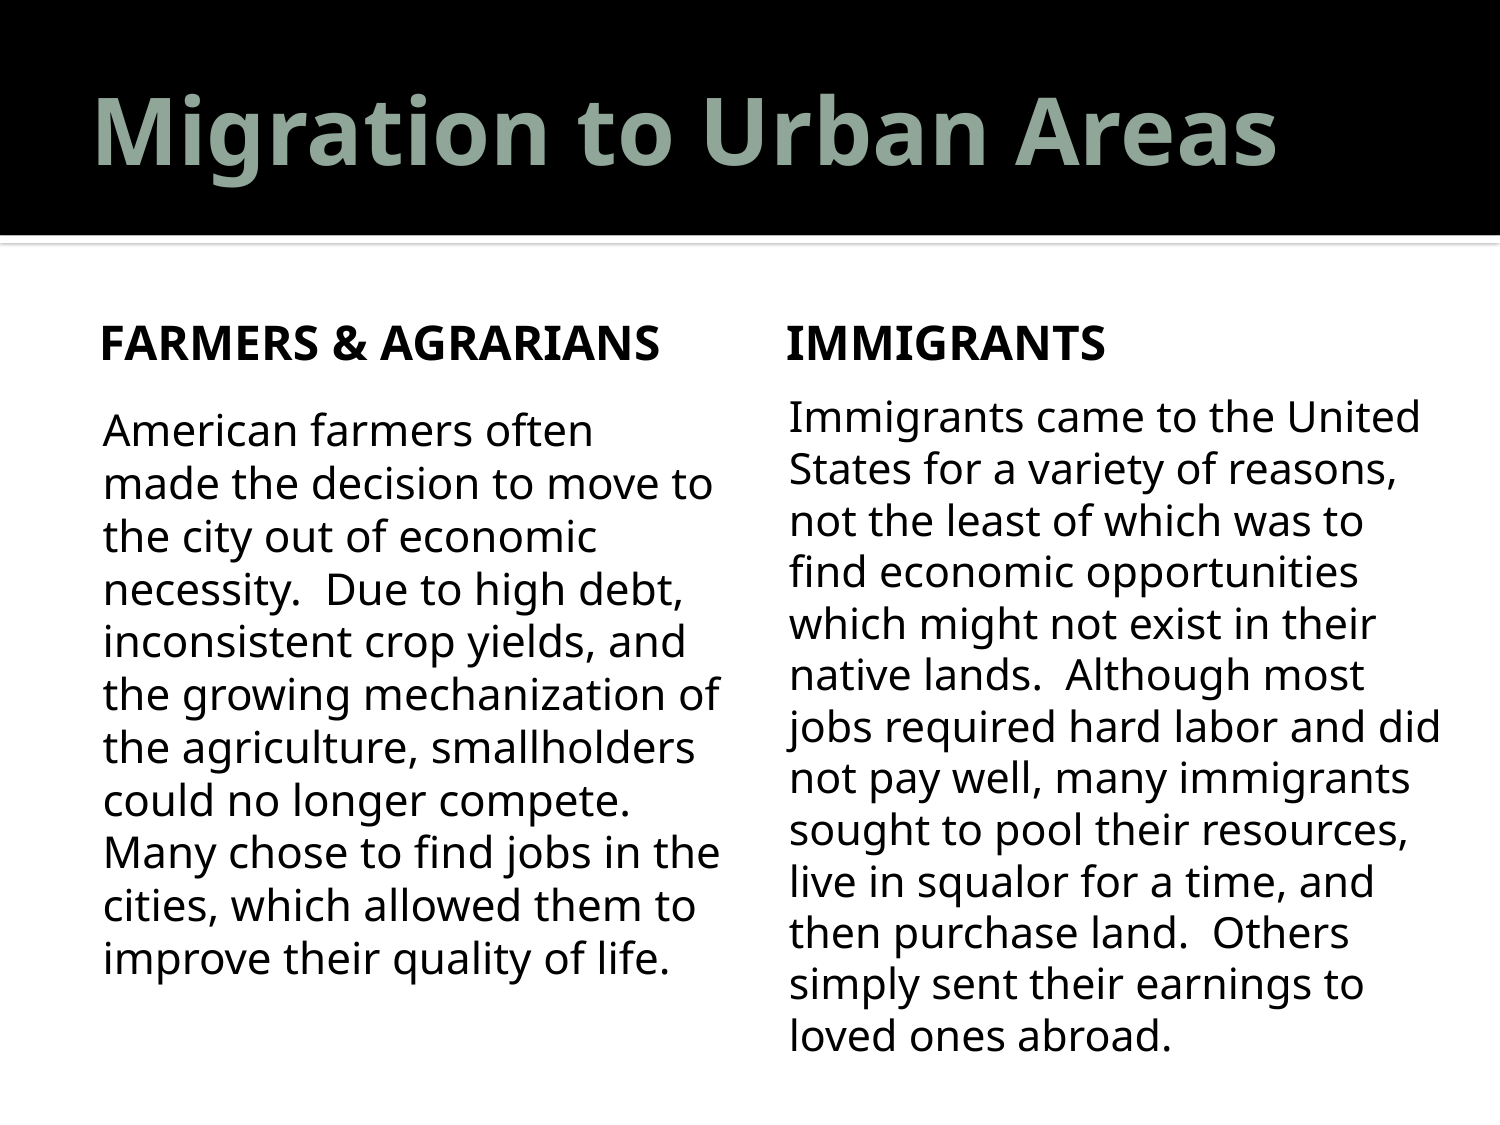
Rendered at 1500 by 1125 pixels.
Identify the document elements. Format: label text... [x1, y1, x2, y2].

list Immigrants came to the United States for a variety of reasons, not the least of which was to find economic opportunities which might not exist in their native lands. Although most jobs required hard labor and did not pay well, many immigrants sought to pool their resources, live in squalor for a time, and then purchase land. Others simply sent their earnings to loved ones abroad. [761, 375, 1463, 1075]
list American farmers often made the decision to move to the city out of economic necessity. Due to high debt, inconsistent crop yields, and the growing mechanization of the agriculture, smallholders could no longer compete. Many chose to find jobs in the cities, which allowed them to improve their quality of life. [75, 387, 738, 1036]
list immigrants [761, 278, 1425, 375]
list Farmers & agrarians [75, 278, 738, 387]
title Migration to Urban Areas [75, 24, 1425, 231]
